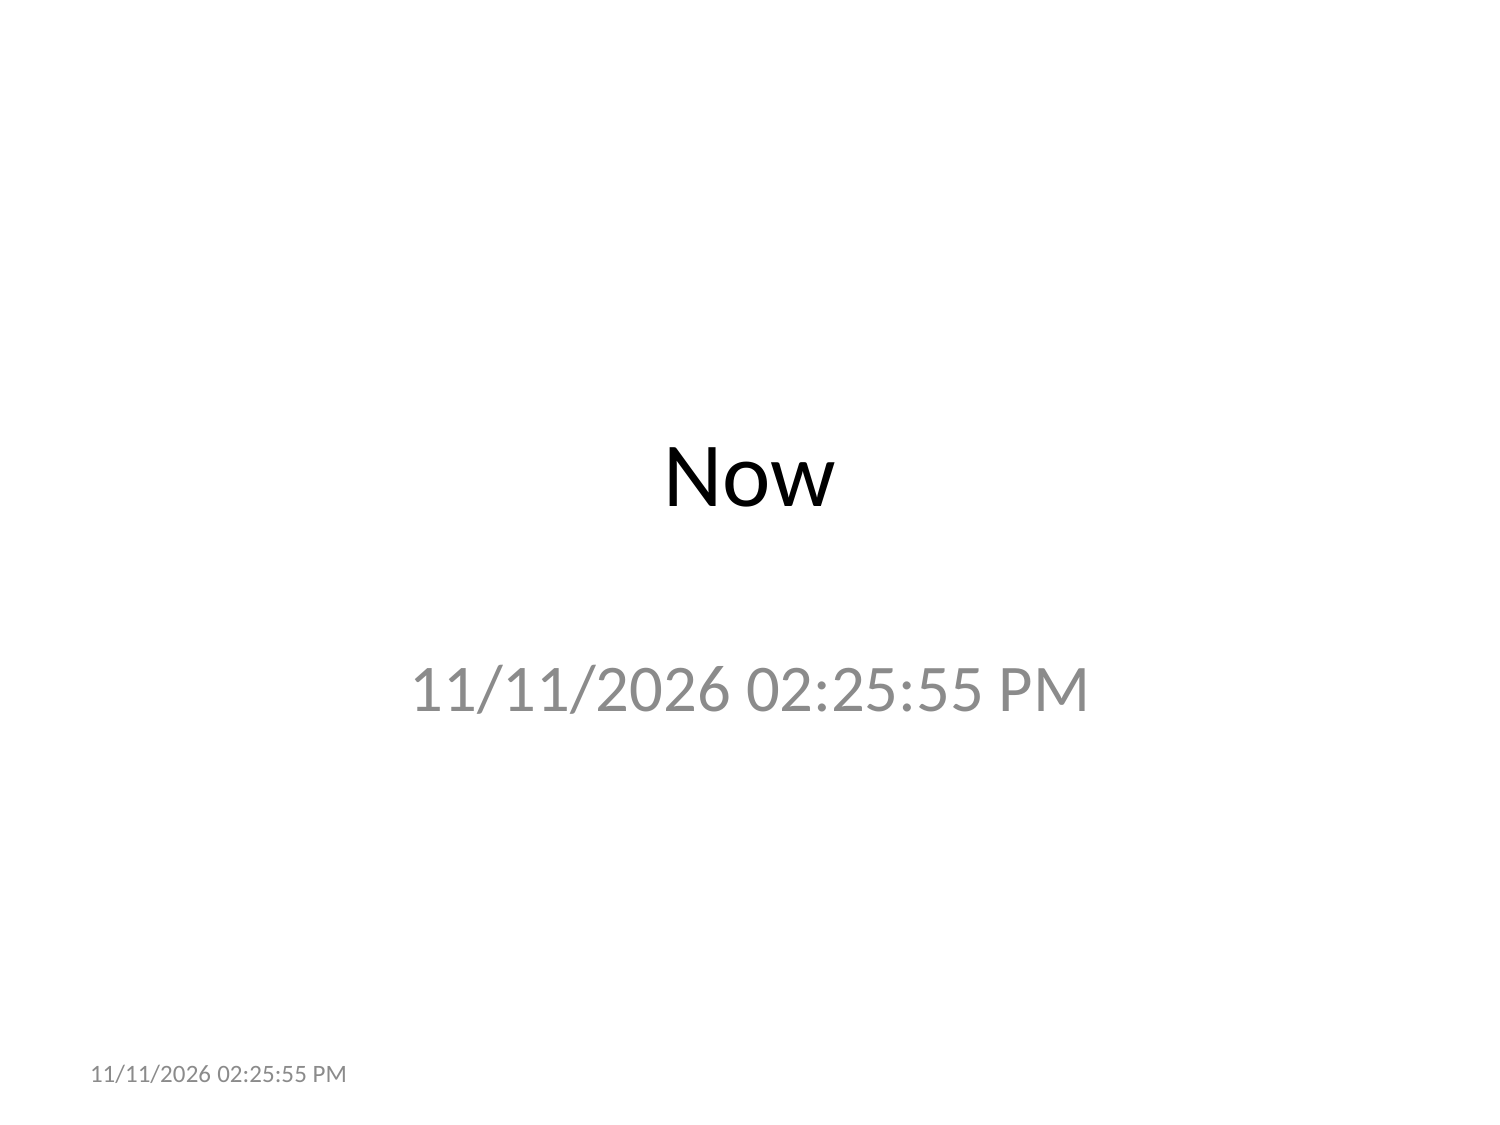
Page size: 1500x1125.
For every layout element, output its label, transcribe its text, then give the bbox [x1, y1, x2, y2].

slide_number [75, 1042, 425, 1103]
subtitle 2011-12-19 10:20:04 AM [225, 637, 1275, 925]
title Now [112, 349, 1388, 591]
